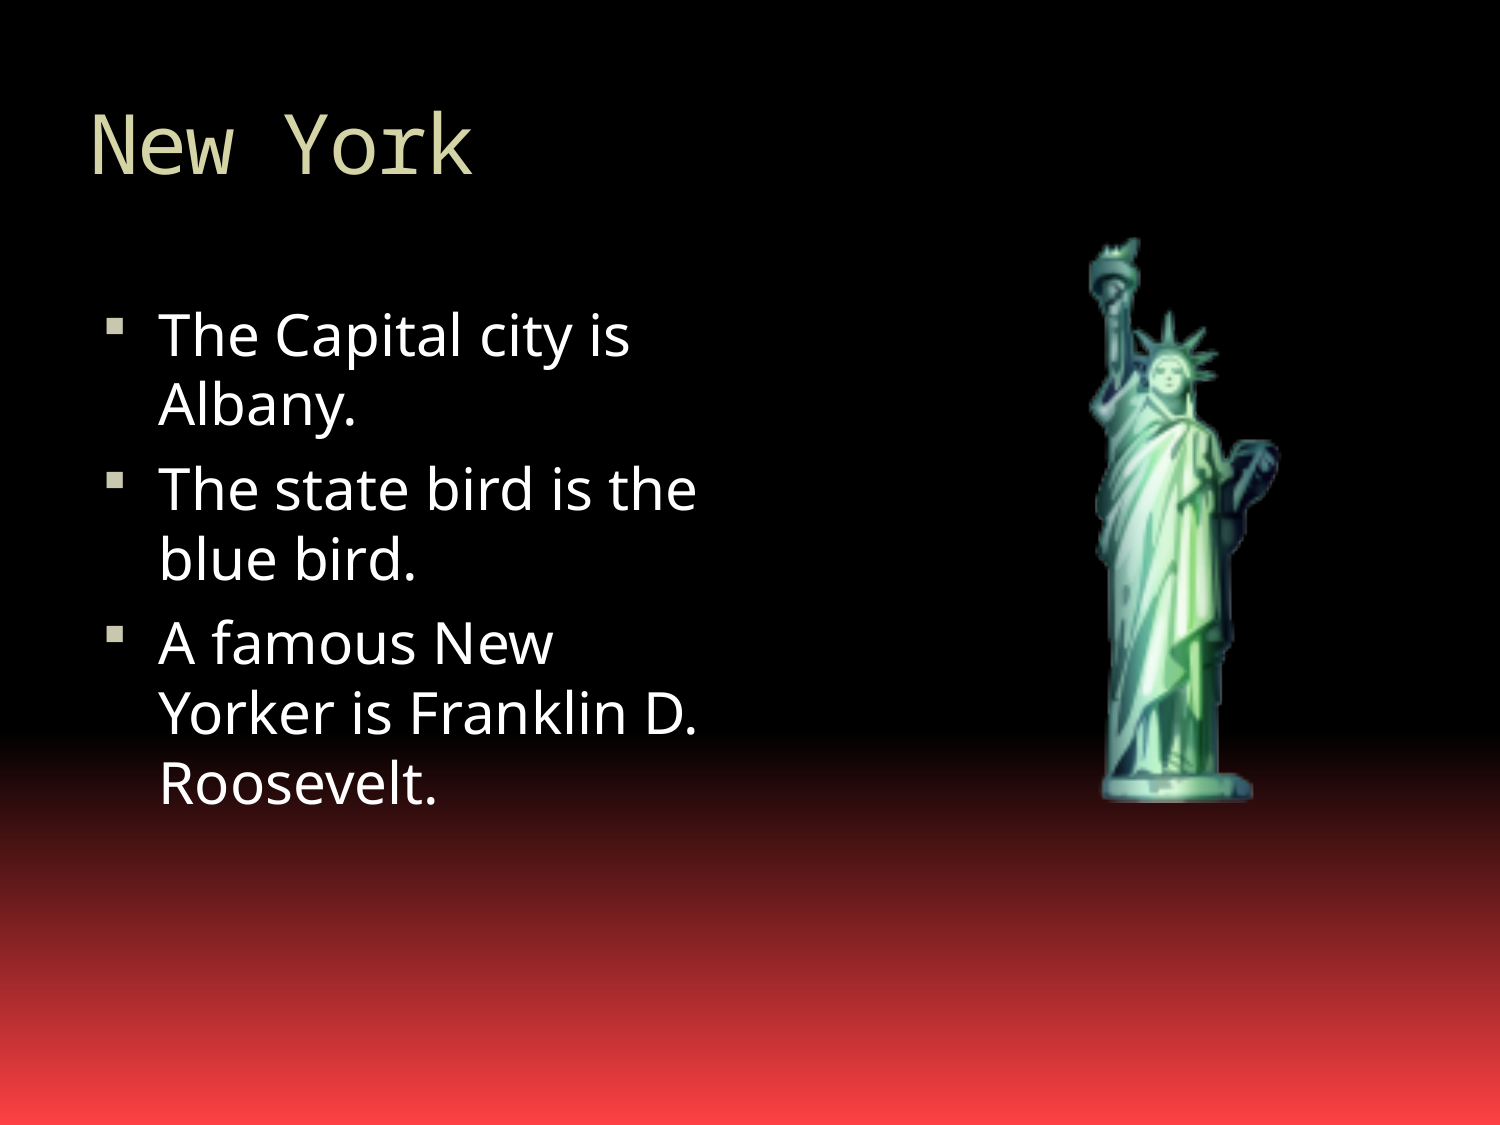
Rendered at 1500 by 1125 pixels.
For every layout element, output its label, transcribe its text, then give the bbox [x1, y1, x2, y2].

list The Capital city is Albany. The state bird is the blue bird. A famous New Yorker is Franklin D. Roosevelt. [76, 290, 739, 1033]
title New York [75, 83, 1425, 234]
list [874, 236, 1438, 803]
